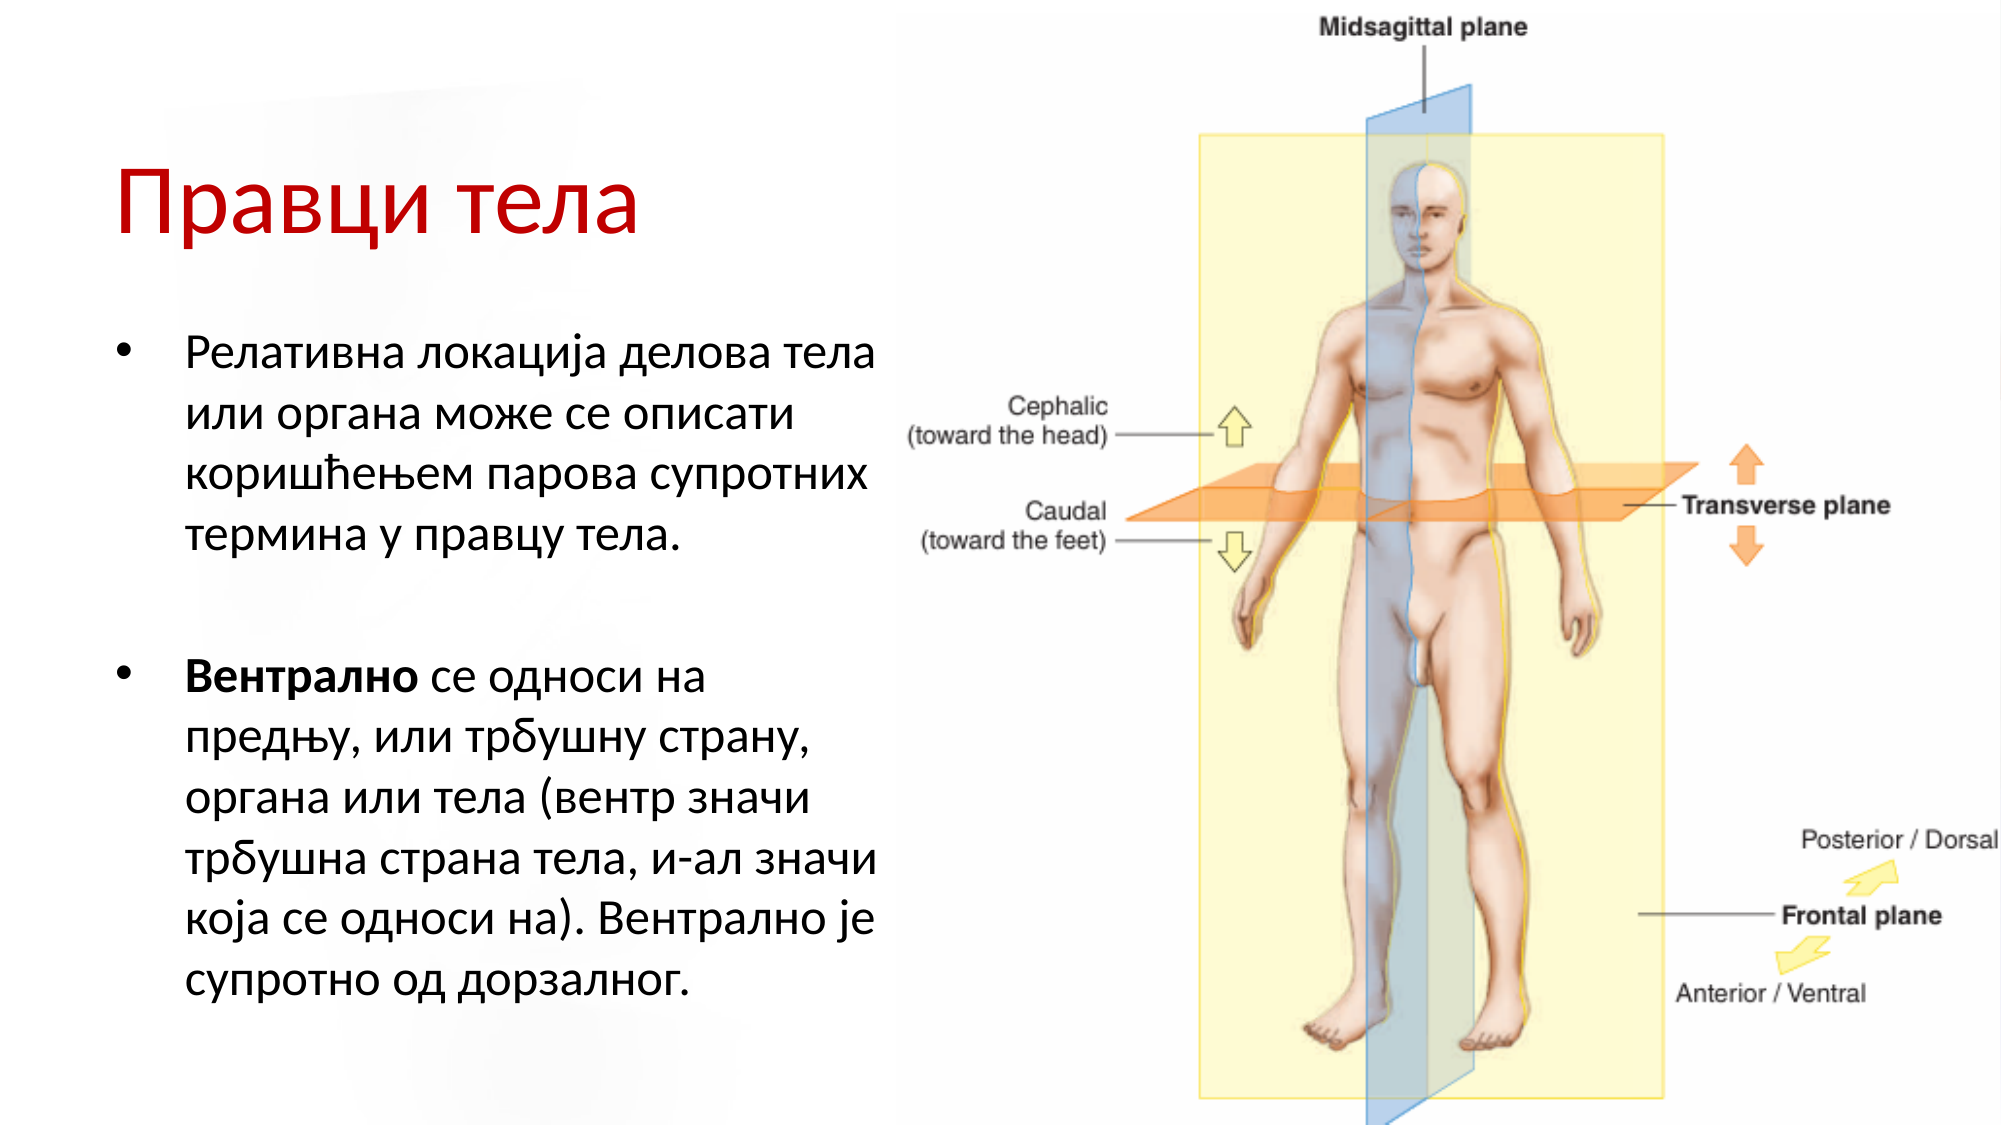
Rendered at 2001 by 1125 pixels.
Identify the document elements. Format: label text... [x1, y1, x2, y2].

list Релативна локација делова тела или органа може се описати коришћењем парова супротних термина у правцу тела. Вентрално се односи на предњу, или трбушну страну, органа или тела (вентр значи трбушна страна тела, и-ал значи која се односи на). Вентрално је супротно од дорзалног. [100, 310, 890, 1043]
title Правци тела [99, 110, 890, 278]
picture [0, 0, 2001, 1125]
